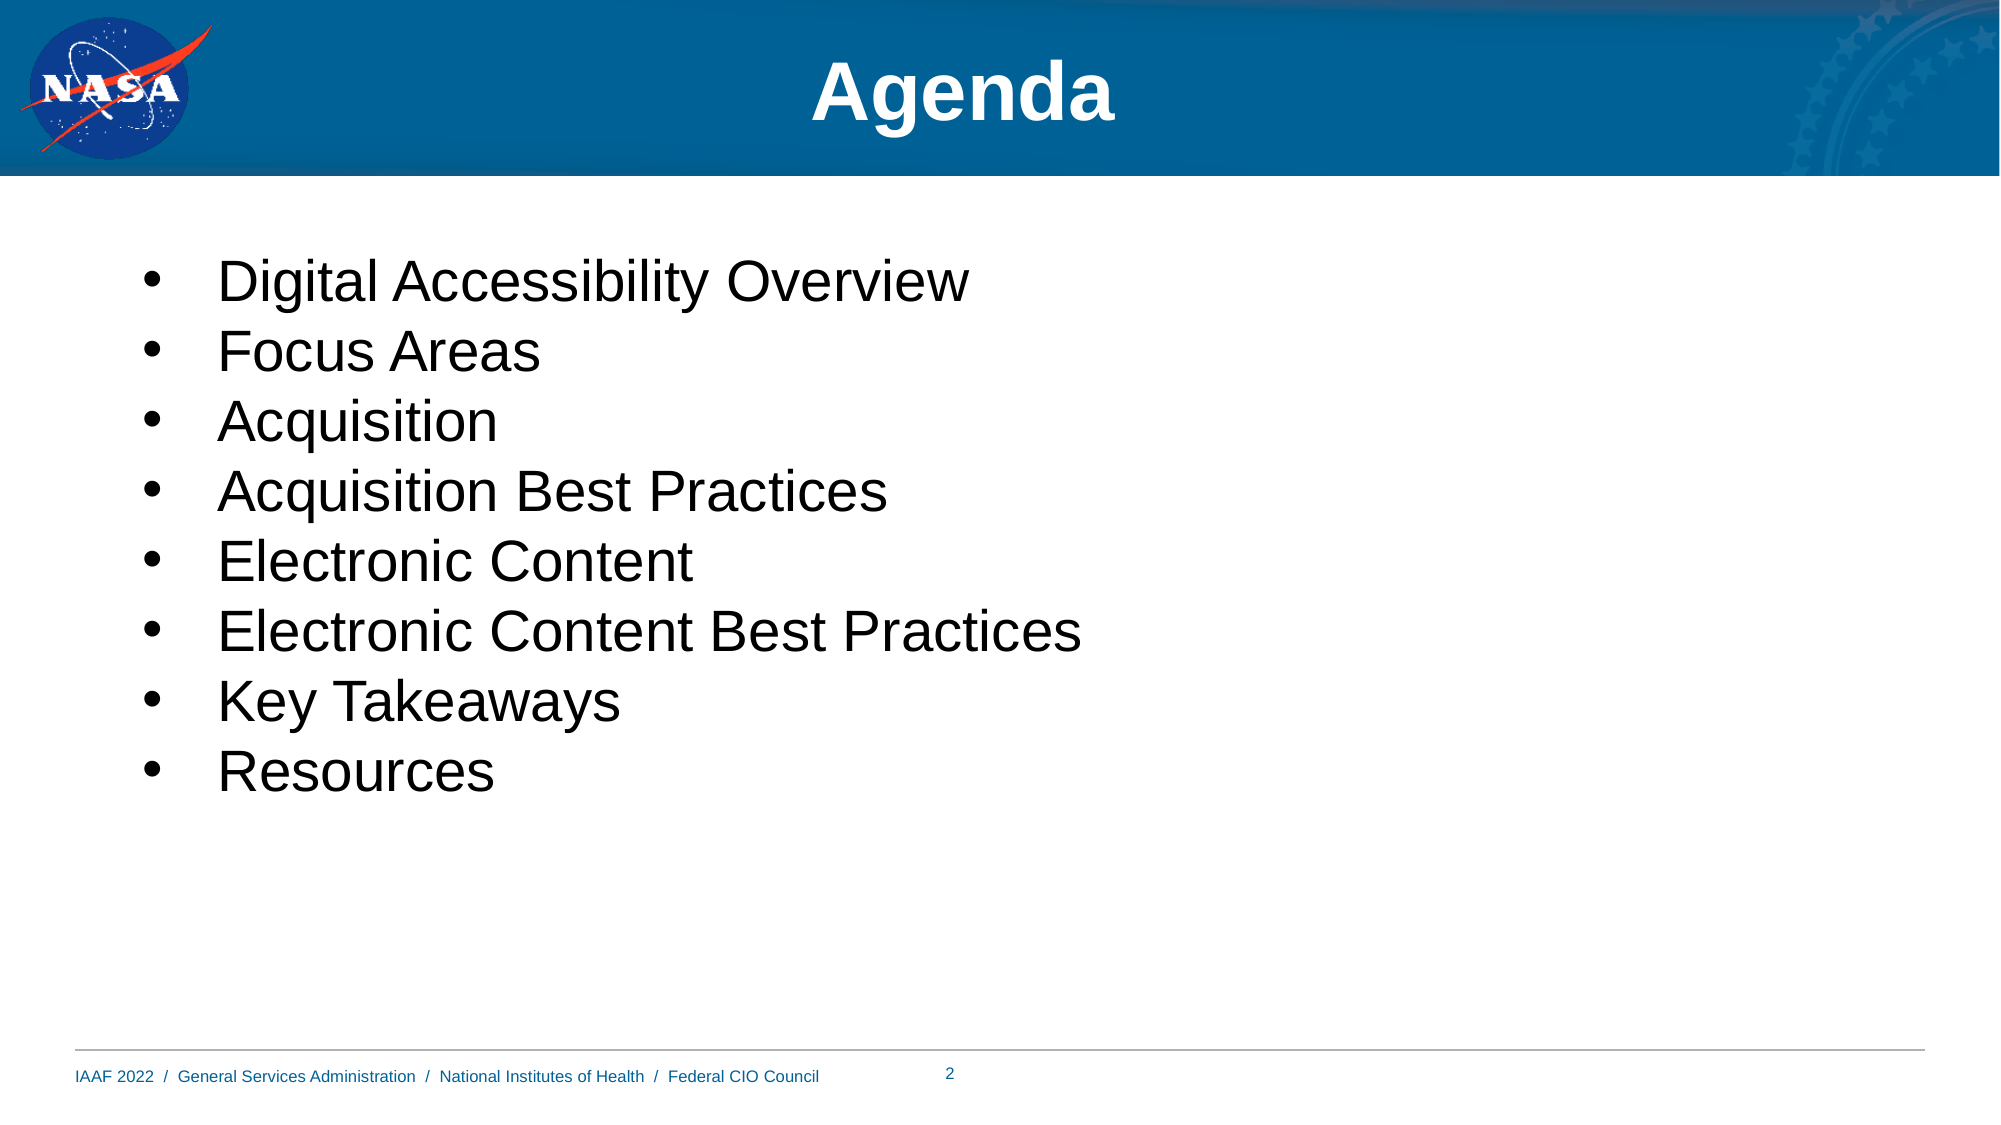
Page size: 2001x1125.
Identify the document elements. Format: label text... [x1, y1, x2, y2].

picture [0, 168, 666, 178]
list Digital Accessibility Overview Focus Areas Acquisition Acquisition Best Practices Electronic Content Electronic Content Best Practices Key Takeaways Resources [127, 235, 1554, 926]
picture [0, 0, 2000, 176]
title Agenda [371, 43, 1554, 148]
slide_number 2 [725, 1042, 1176, 1103]
